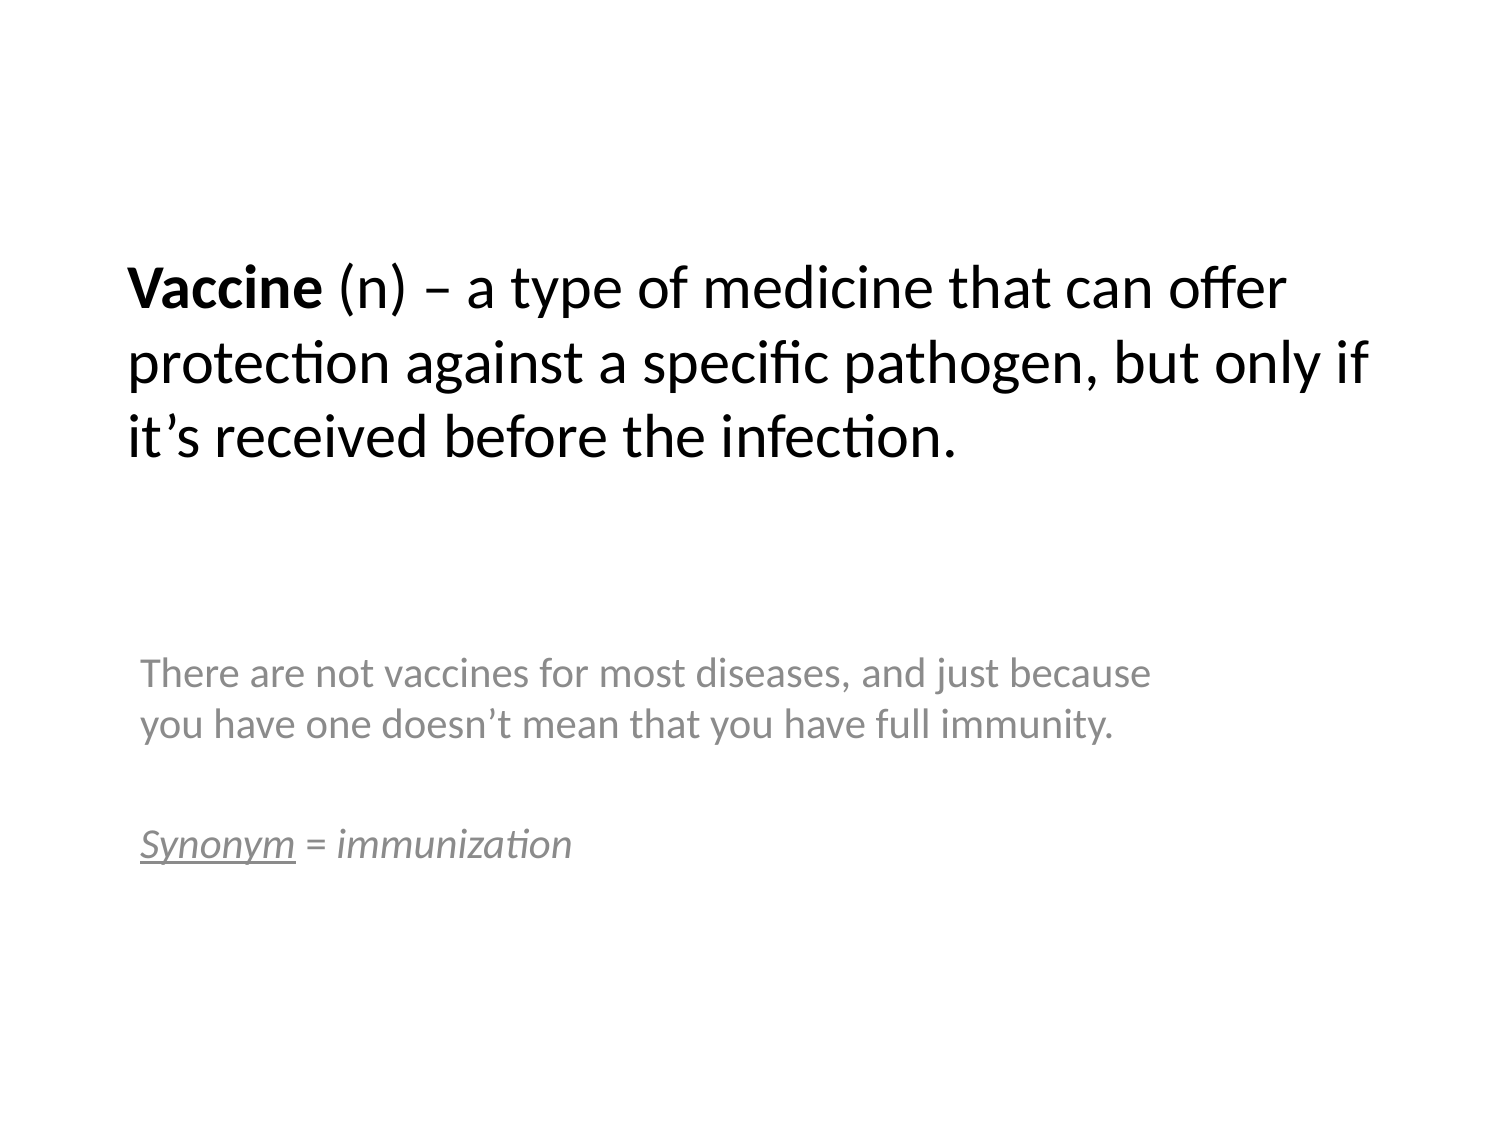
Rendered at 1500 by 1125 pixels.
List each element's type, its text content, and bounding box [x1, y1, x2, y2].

subtitle There are not vaccines for most diseases, and just because you have one doesn’t mean that you have full immunity. Synonym = immunization [125, 637, 1175, 925]
title Vaccine (n) – a type of medicine that can offer protection against a specific pathogen, but only if it’s received before the infection. [112, 237, 1388, 479]
